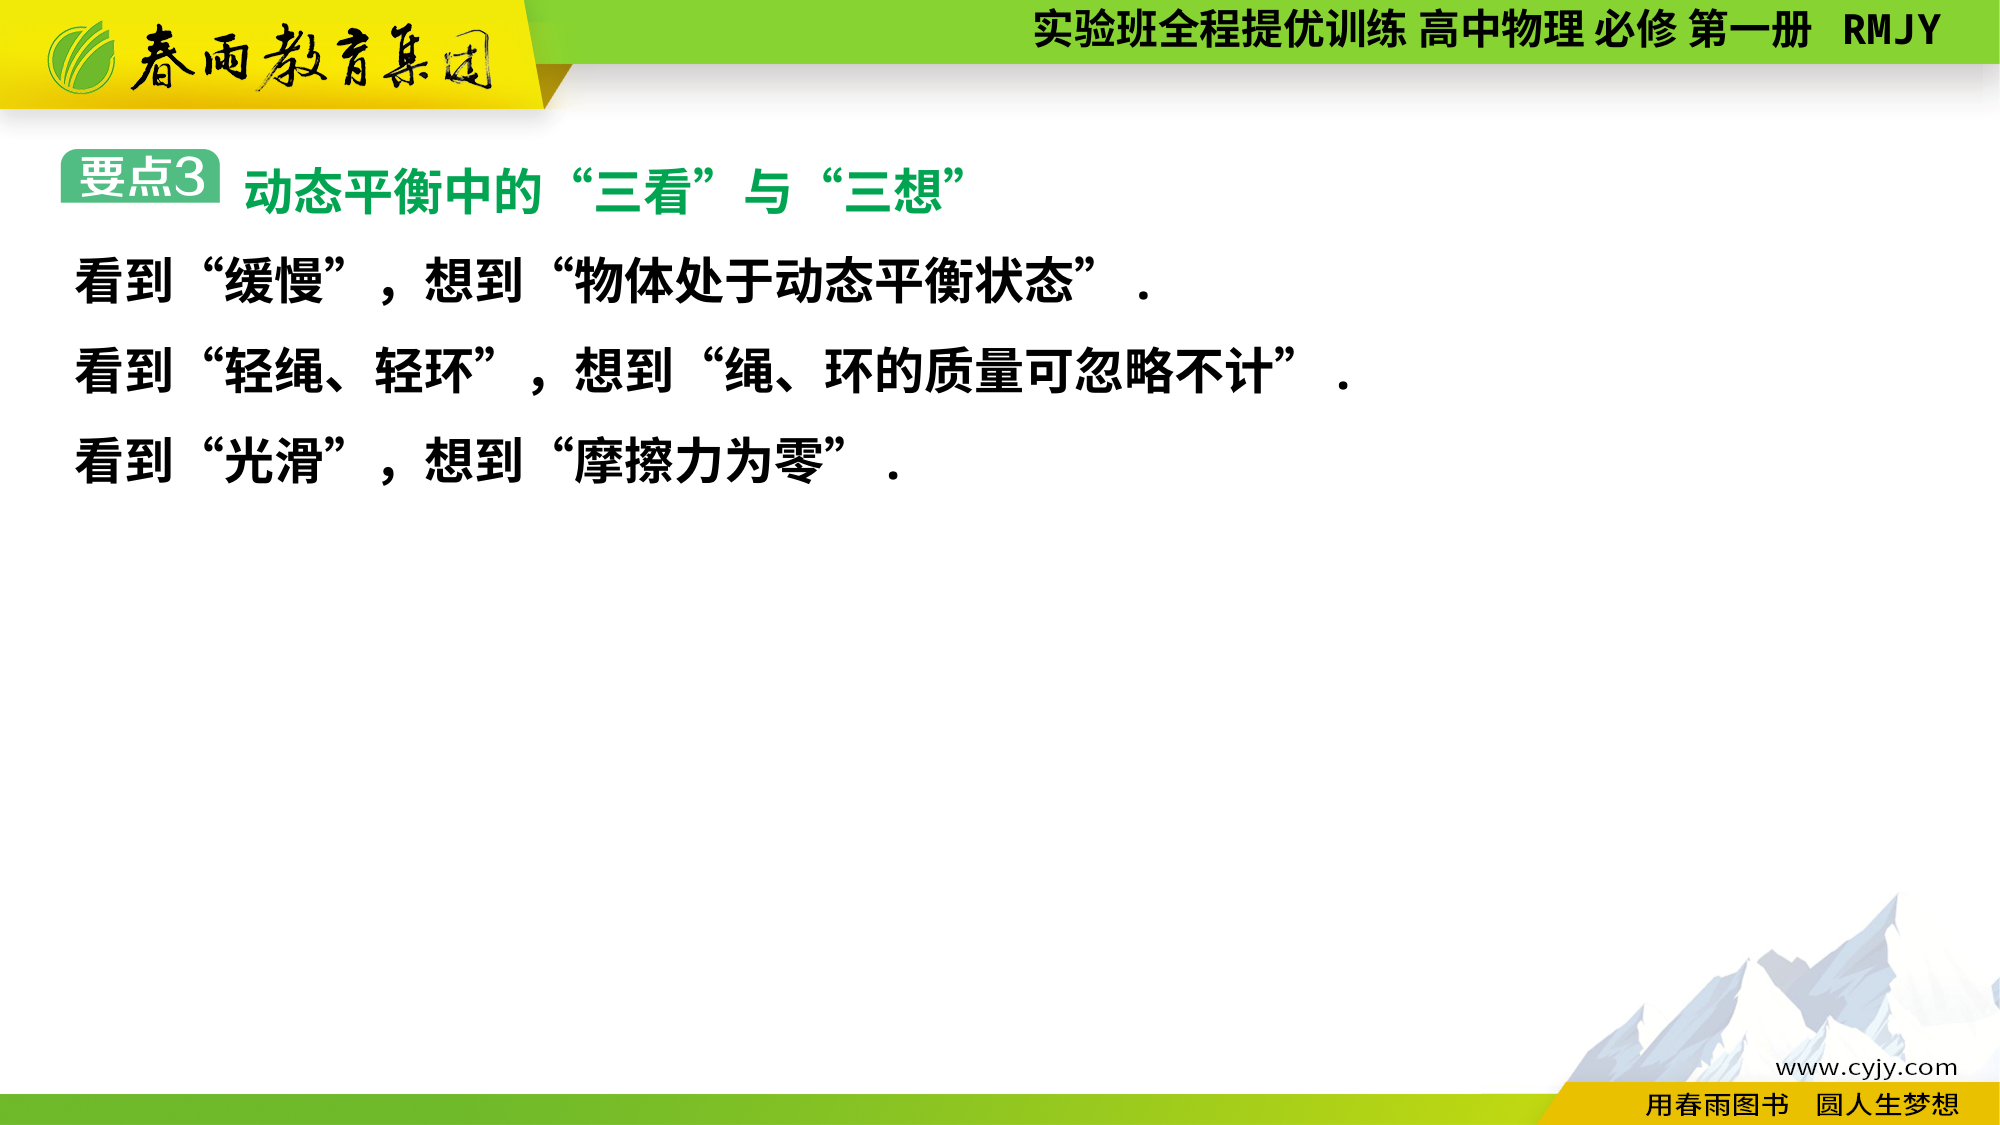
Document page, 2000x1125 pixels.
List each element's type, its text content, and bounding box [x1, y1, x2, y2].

picture [0, 0, 2000, 1125]
list 动态平衡中的“三看”与“三想” 看到“缓慢”，想到“物体处于动态平衡状态”. 看到“轻绳、轻环”，想到“绳、环的质量可忽略不计”. 看到“光滑”，想到“摩擦力为零”. [59, 122, 1944, 502]
